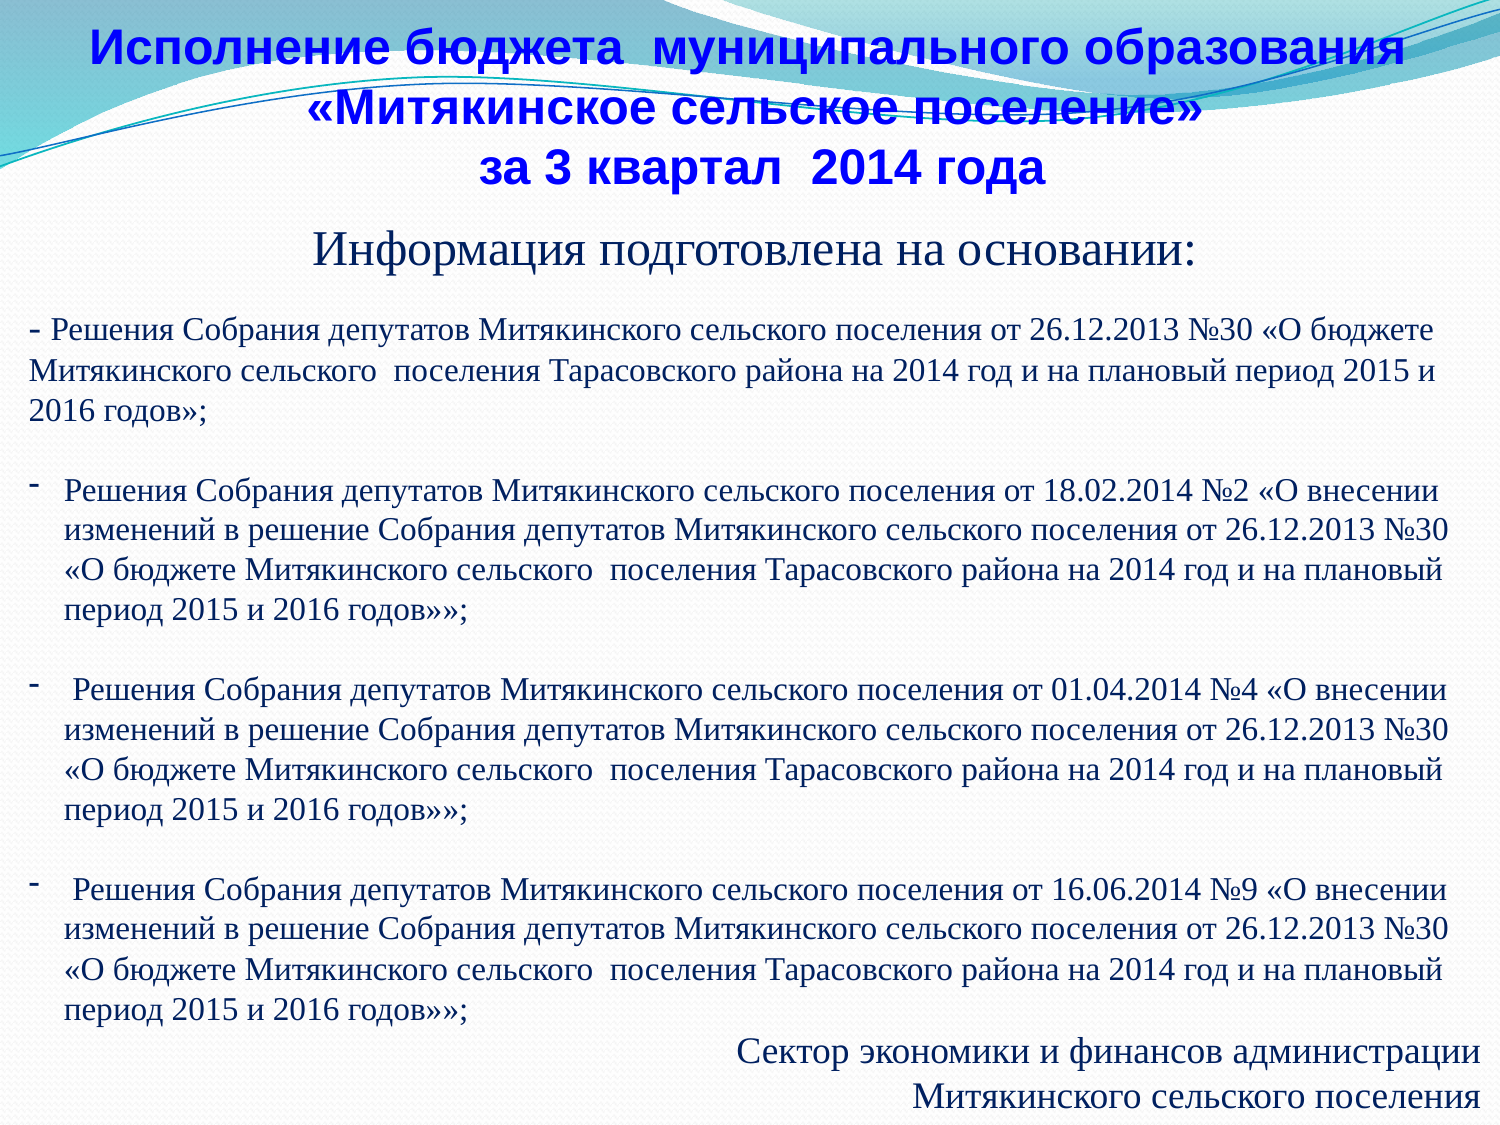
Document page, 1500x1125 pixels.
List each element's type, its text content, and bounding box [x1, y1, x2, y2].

text_box Исполнение бюджета муниципального образования «Митякинское сельское поселение» за 3 квартал 2014 года [13, 7, 1497, 202]
text_box Информация подготовлена на основании: - Решения Собрания депутатов Митякинского сельского поселения от 26.12.2013 №30 «О бюджете Митякинского сельского поселения Тарасовского района на 2014 год и на плановый период 2015 и 2016 годов»; Решения Собрания депутатов Митякинского сельского поселения от 18.02.2014 №2 «О внесении изменений в решение Собрания депутатов Митякинского сельского поселения от 26.12.2013 №30 «О бюджете Митякинского сельского поселения Тарасовского района на 2014 год и на плановый период 2015 и 2016 годов»»; Решения Собрания депутатов Митякинского сельского поселения от 01.04.2014 №4 «О внесении изменений в решение Собрания депутатов Митякинского сельского поселения от 26.12.2013 №30 «О бюджете Митякинского сельского поселения Тарасовского района на 2014 год и на плановый период 2015 и 2016 годов»»; Решения Собрания депутатов Митякинского сельского поселения от 16.06.2014 №9 «О внесении изменений в решение Собрания депутатов Митякинского сельского поселения от 26.12.2013 №30 «О бюджете Митякинского сельского поселения Тарасовского района на 2014 год и на плановый период 2015 и 2016 годов»»; Сектор экономики и финансов администрации Митякинского сельского поселения [13, 208, 1497, 1125]
